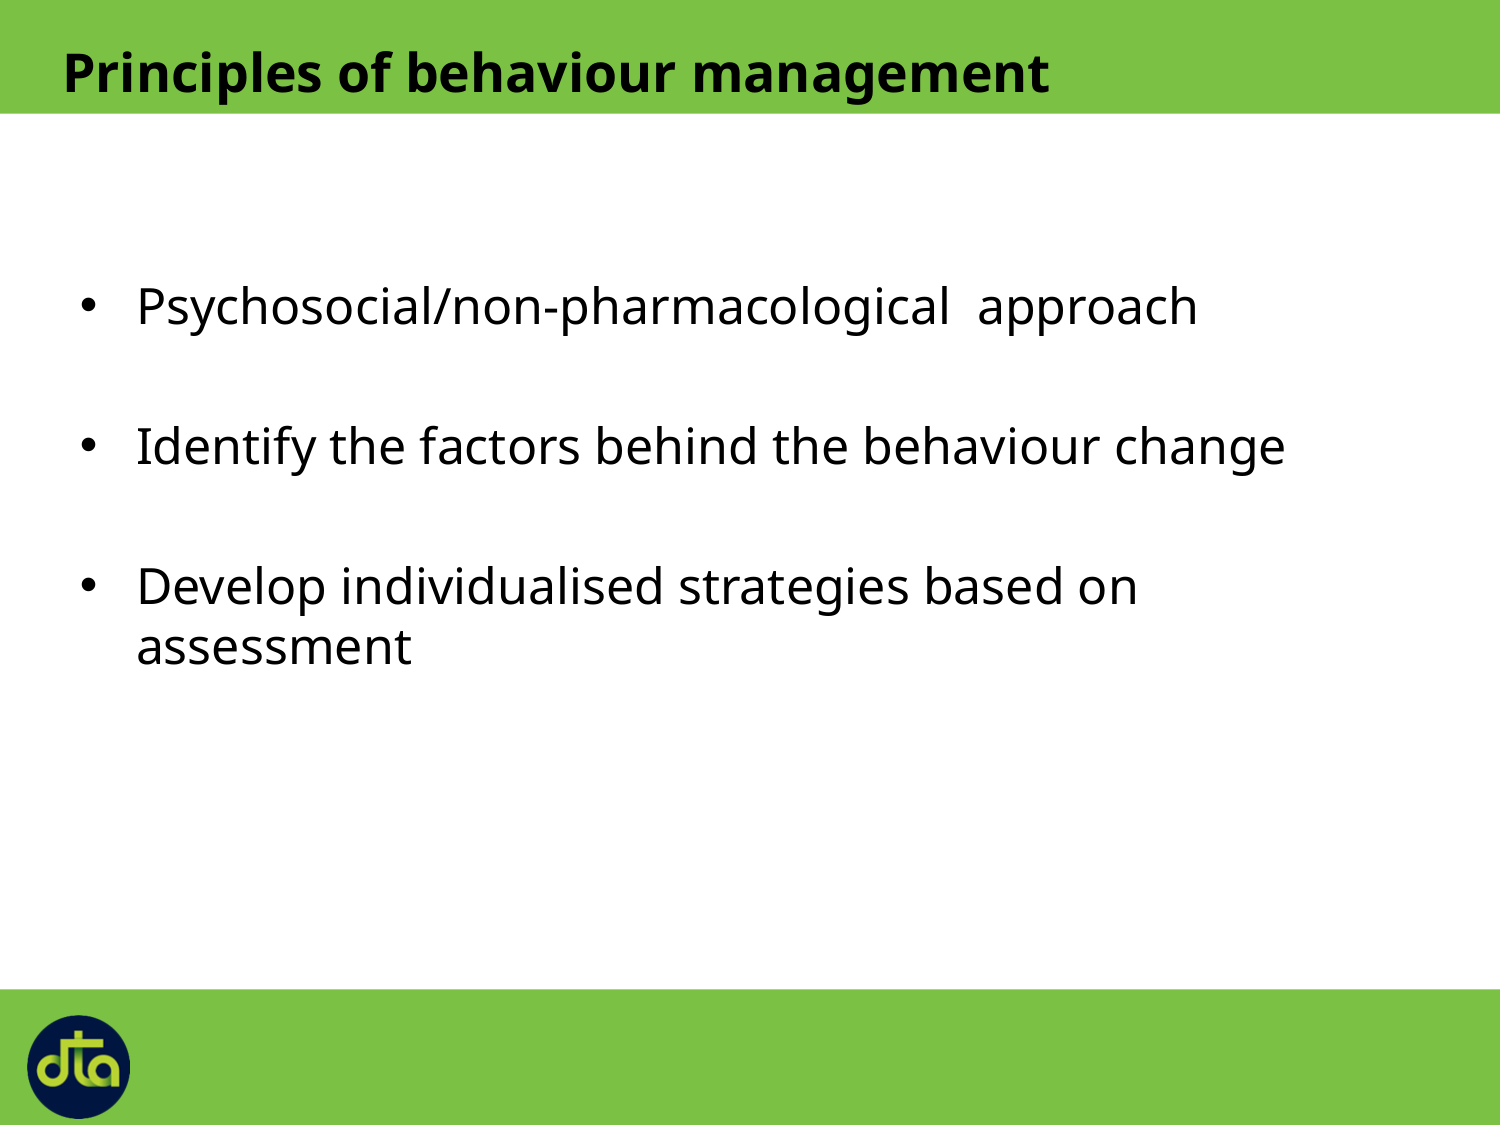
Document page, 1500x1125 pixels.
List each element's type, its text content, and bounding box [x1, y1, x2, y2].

text_box Psychosocial/non-pharmacological approach Identify the factors behind the behaviour change Develop individualised strategies based on assessment [64, 267, 1415, 705]
text_box Principles of behaviour management [5, 19, 1108, 126]
picture [27, 1015, 131, 1120]
